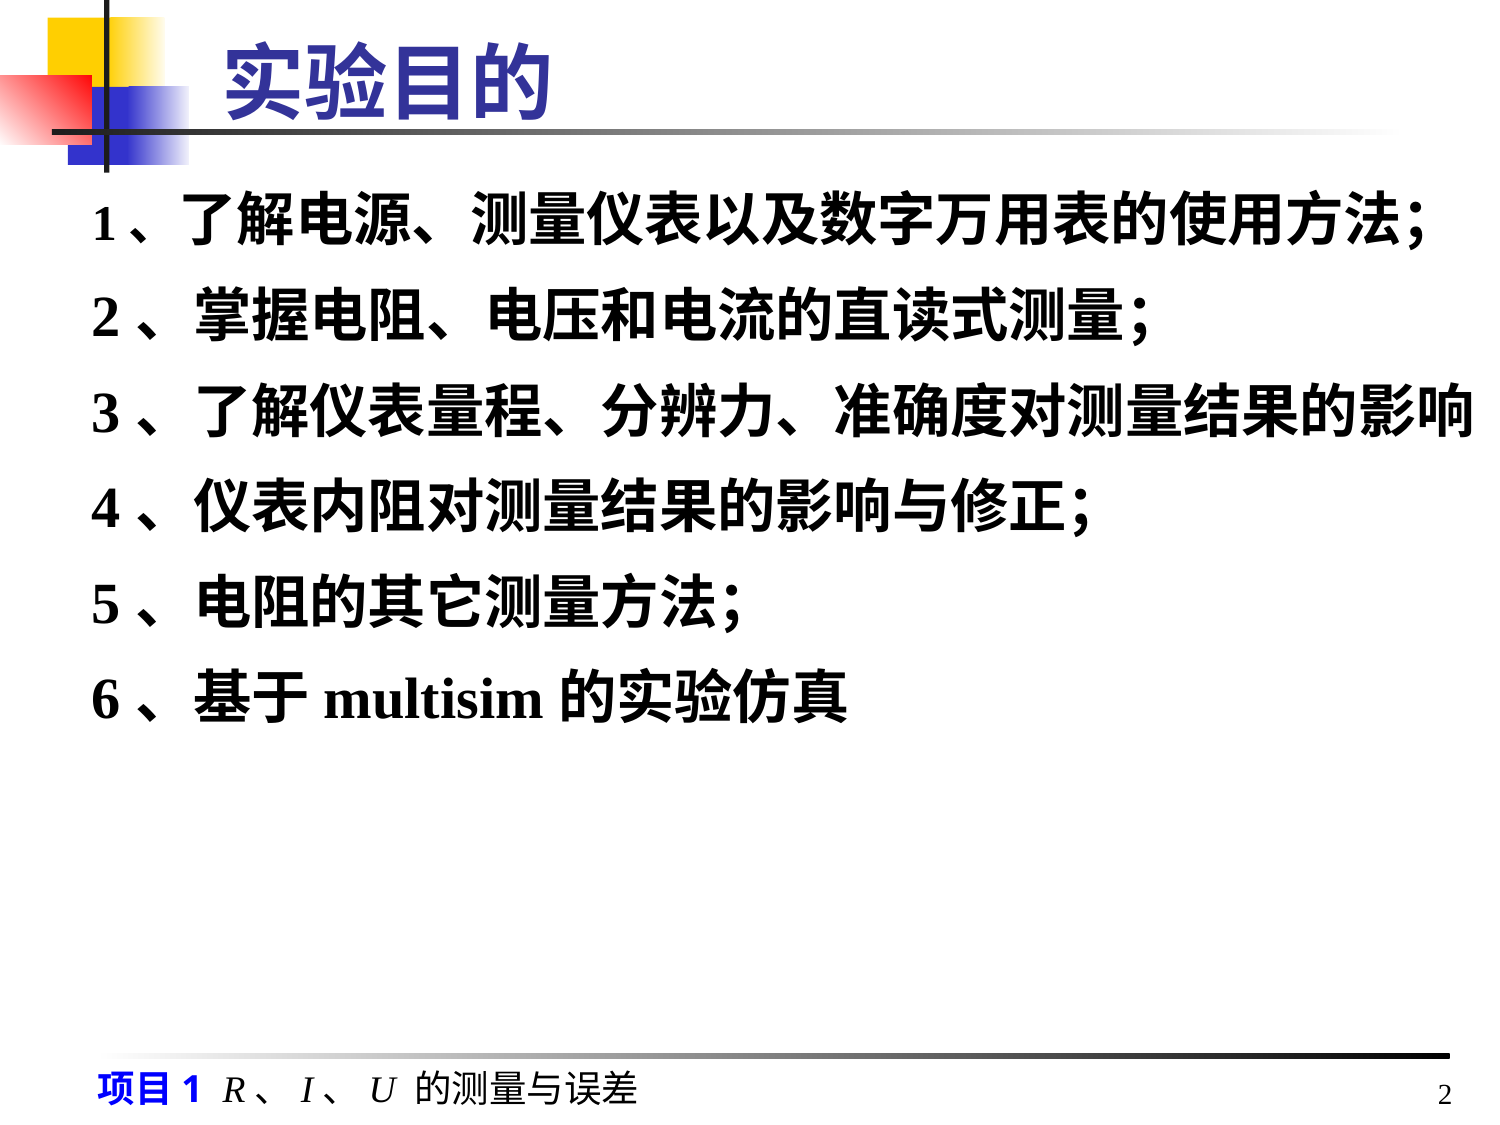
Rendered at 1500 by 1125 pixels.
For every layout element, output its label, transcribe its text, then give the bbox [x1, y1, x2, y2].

slide_number 2 [1154, 1076, 1468, 1118]
list 1、了解电源、测量仪表以及数字万用表的使用方法； 2、掌握电阻、电压和电流的直读式测量； 3、了解仪表量程、分辨力、准确度对测量结果的影响 4、仪表内阻对测量结果的影响与修正； 5、电阻的其它测量方法； 6、基于multisim的实验仿真 [76, 160, 1500, 870]
title 实验目的 [206, 0, 733, 139]
